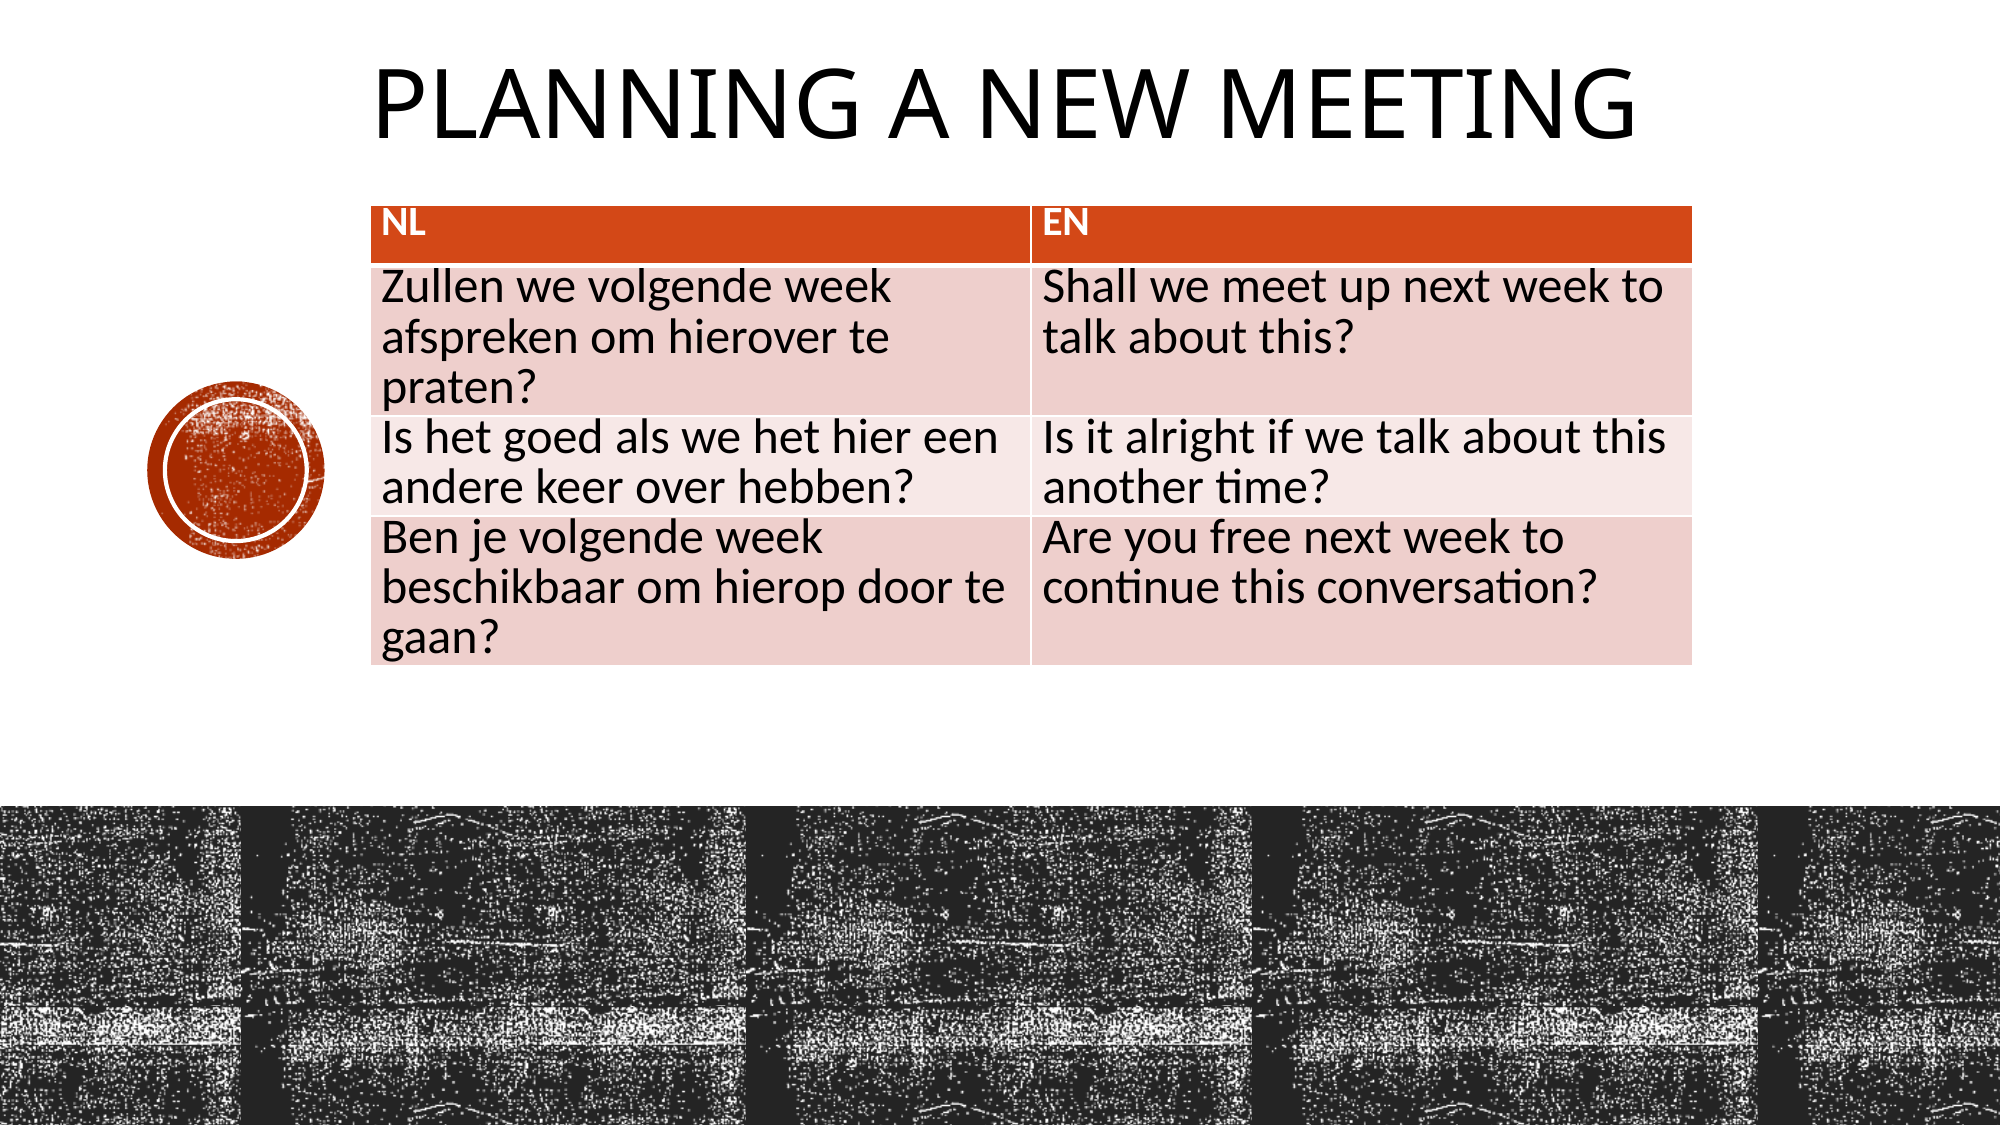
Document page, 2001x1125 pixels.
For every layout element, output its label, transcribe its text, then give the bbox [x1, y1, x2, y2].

table_cell Is it alright if we talk about this another time? [1032, 417, 1692, 515]
table_cell Is het goed als we het hier een andere keer over hebben? [371, 417, 1030, 515]
table_header NL [371, 206, 1030, 263]
table_header EN [1032, 206, 1692, 263]
table_cell Ben je volgende week beschikbaar om hierop door te gaan? [371, 517, 1030, 665]
table_cell Zullen we volgende week afspreken om hierover te praten? [371, 268, 1030, 415]
list [355, 204, 1841, 733]
title Planning a new meeting [355, 56, 1927, 166]
table_cell Shall we meet up next week to talk about this? [1032, 268, 1692, 415]
table_cell Are you free next week to continue this conversation? [1032, 517, 1692, 665]
